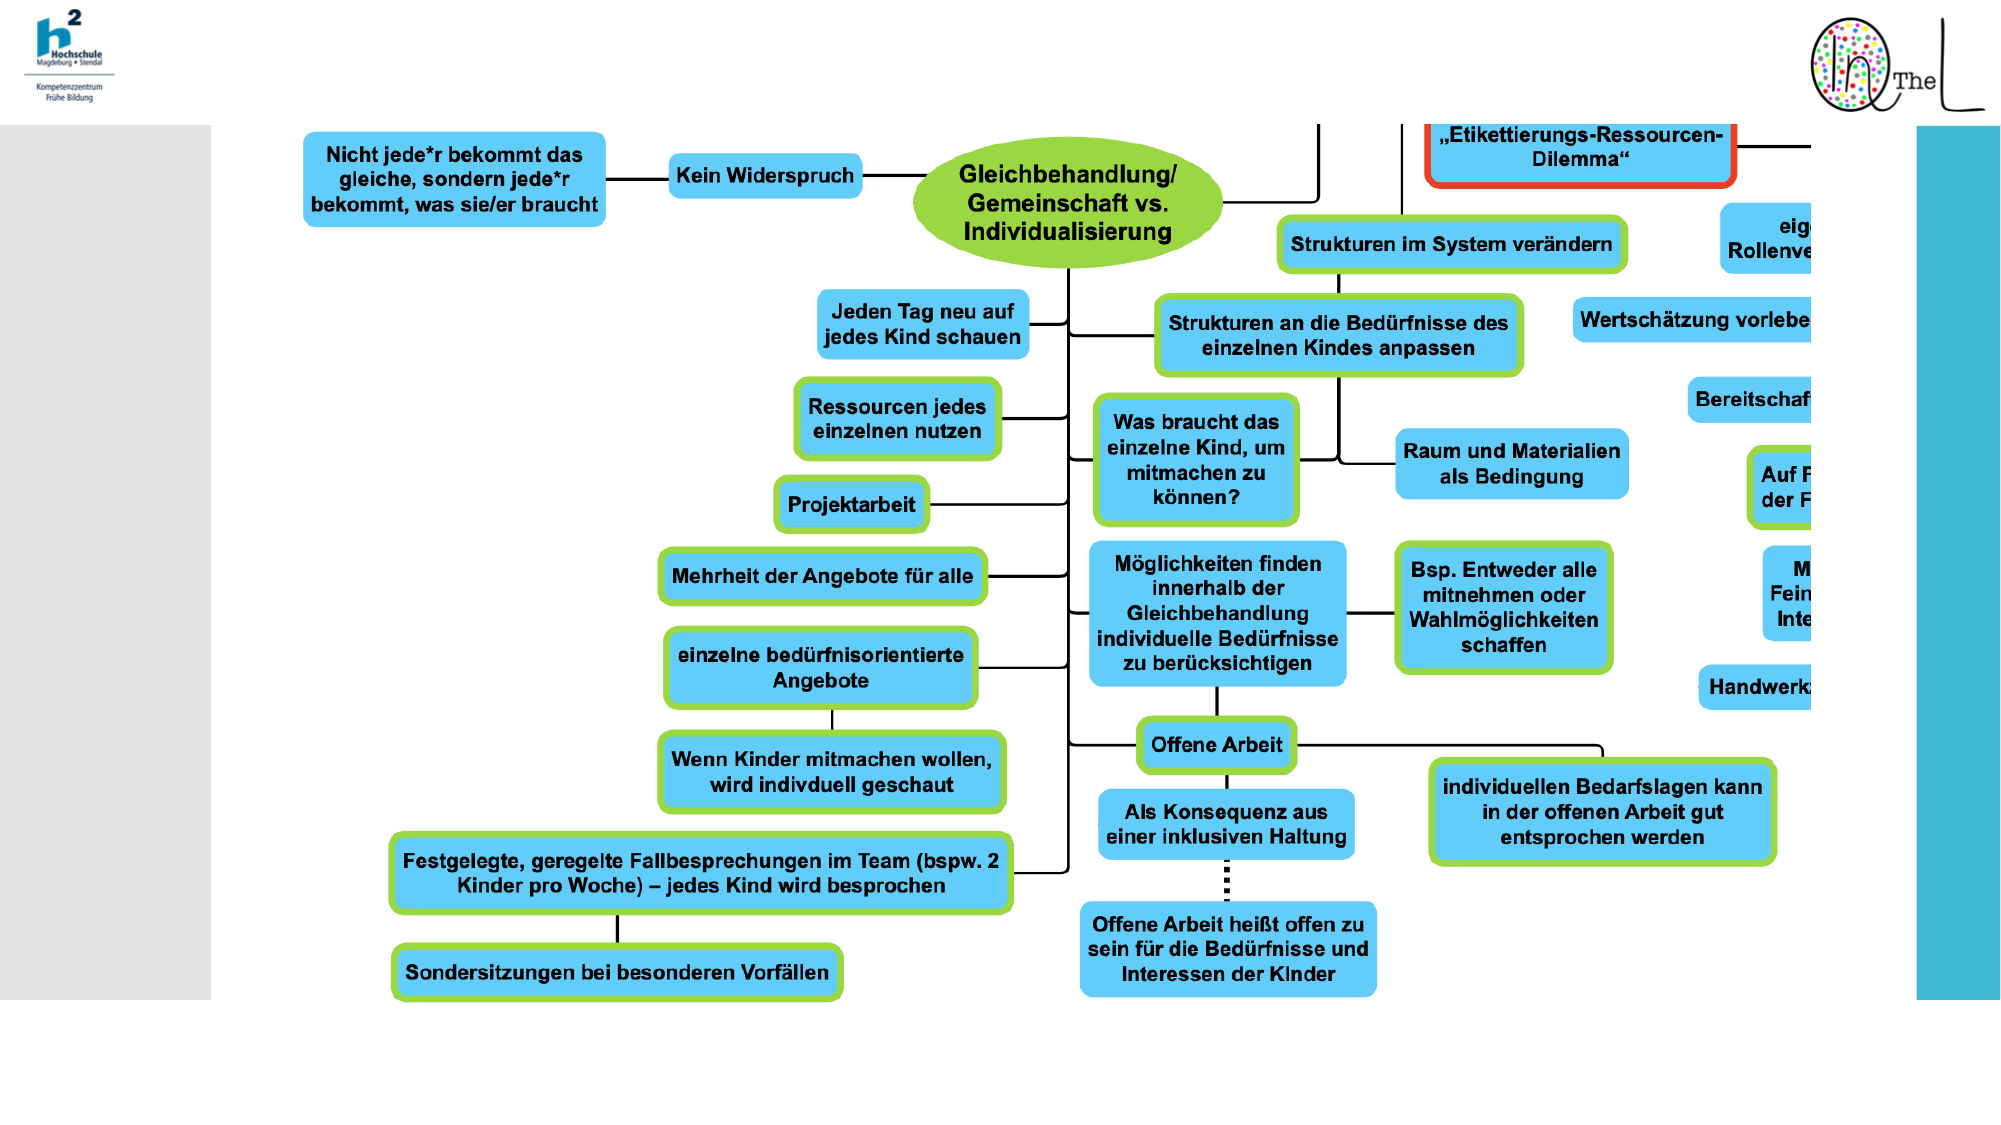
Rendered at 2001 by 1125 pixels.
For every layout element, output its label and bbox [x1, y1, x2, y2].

picture [13, 0, 127, 113]
text_box [0, 0, 2000, 1125]
picture [1809, 17, 1987, 113]
picture [289, 124, 1811, 1038]
text_box [0, 124, 212, 1001]
text_box [1916, 125, 2000, 1001]
